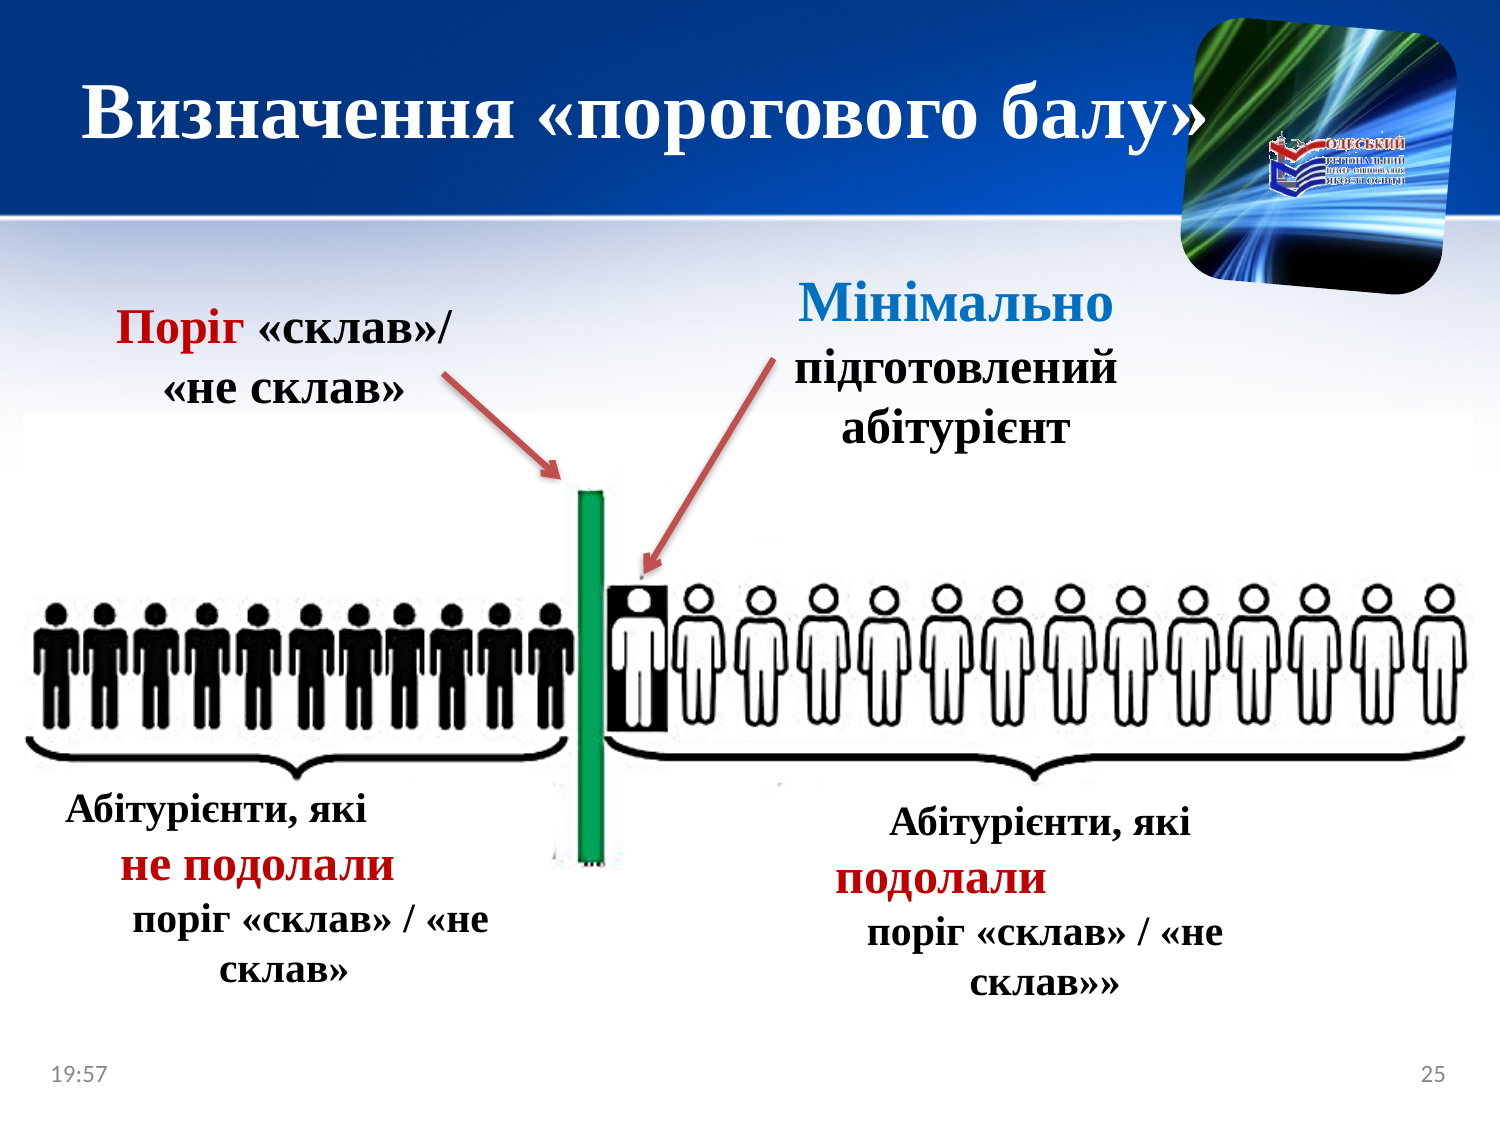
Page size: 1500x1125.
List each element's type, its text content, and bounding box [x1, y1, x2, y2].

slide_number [35, 1042, 386, 1103]
slide_number 25 [1111, 1042, 1462, 1103]
text_box Поріг «склав»/ «не склав» [101, 286, 468, 410]
text_box Абітурієнти, які не подолали поріг «склав» / «не склав» [23, 877, 545, 998]
title Визначення «порогового балу» [0, 12, 1294, 200]
picture [0, 0, 1500, 1125]
text_box Мінімально підготовлений абітурієнт [773, 256, 1140, 410]
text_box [442, 373, 562, 480]
text_box Абітурієнти, які подолали поріг «склав» / «не склав»» [797, 878, 1294, 1011]
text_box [643, 359, 774, 575]
